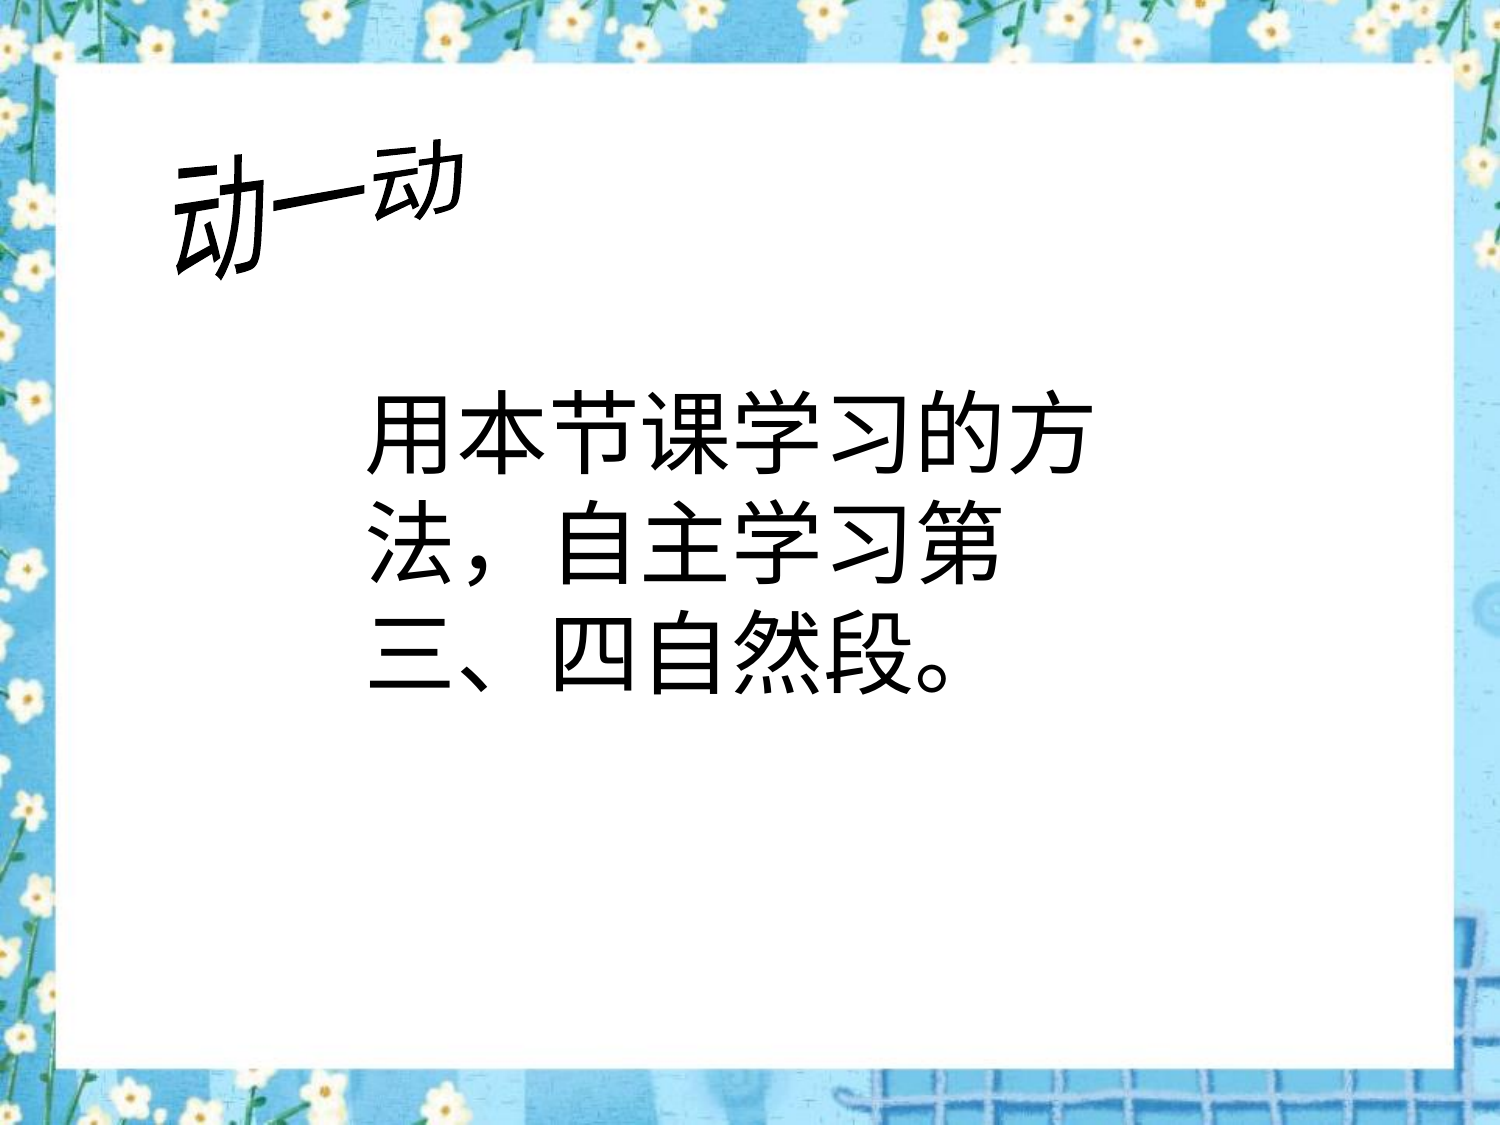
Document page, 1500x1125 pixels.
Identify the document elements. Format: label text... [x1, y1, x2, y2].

text_box 用本节课学习的方法，自主学习第三、四自然段。 [349, 368, 1175, 713]
picture [0, 0, 1500, 1125]
